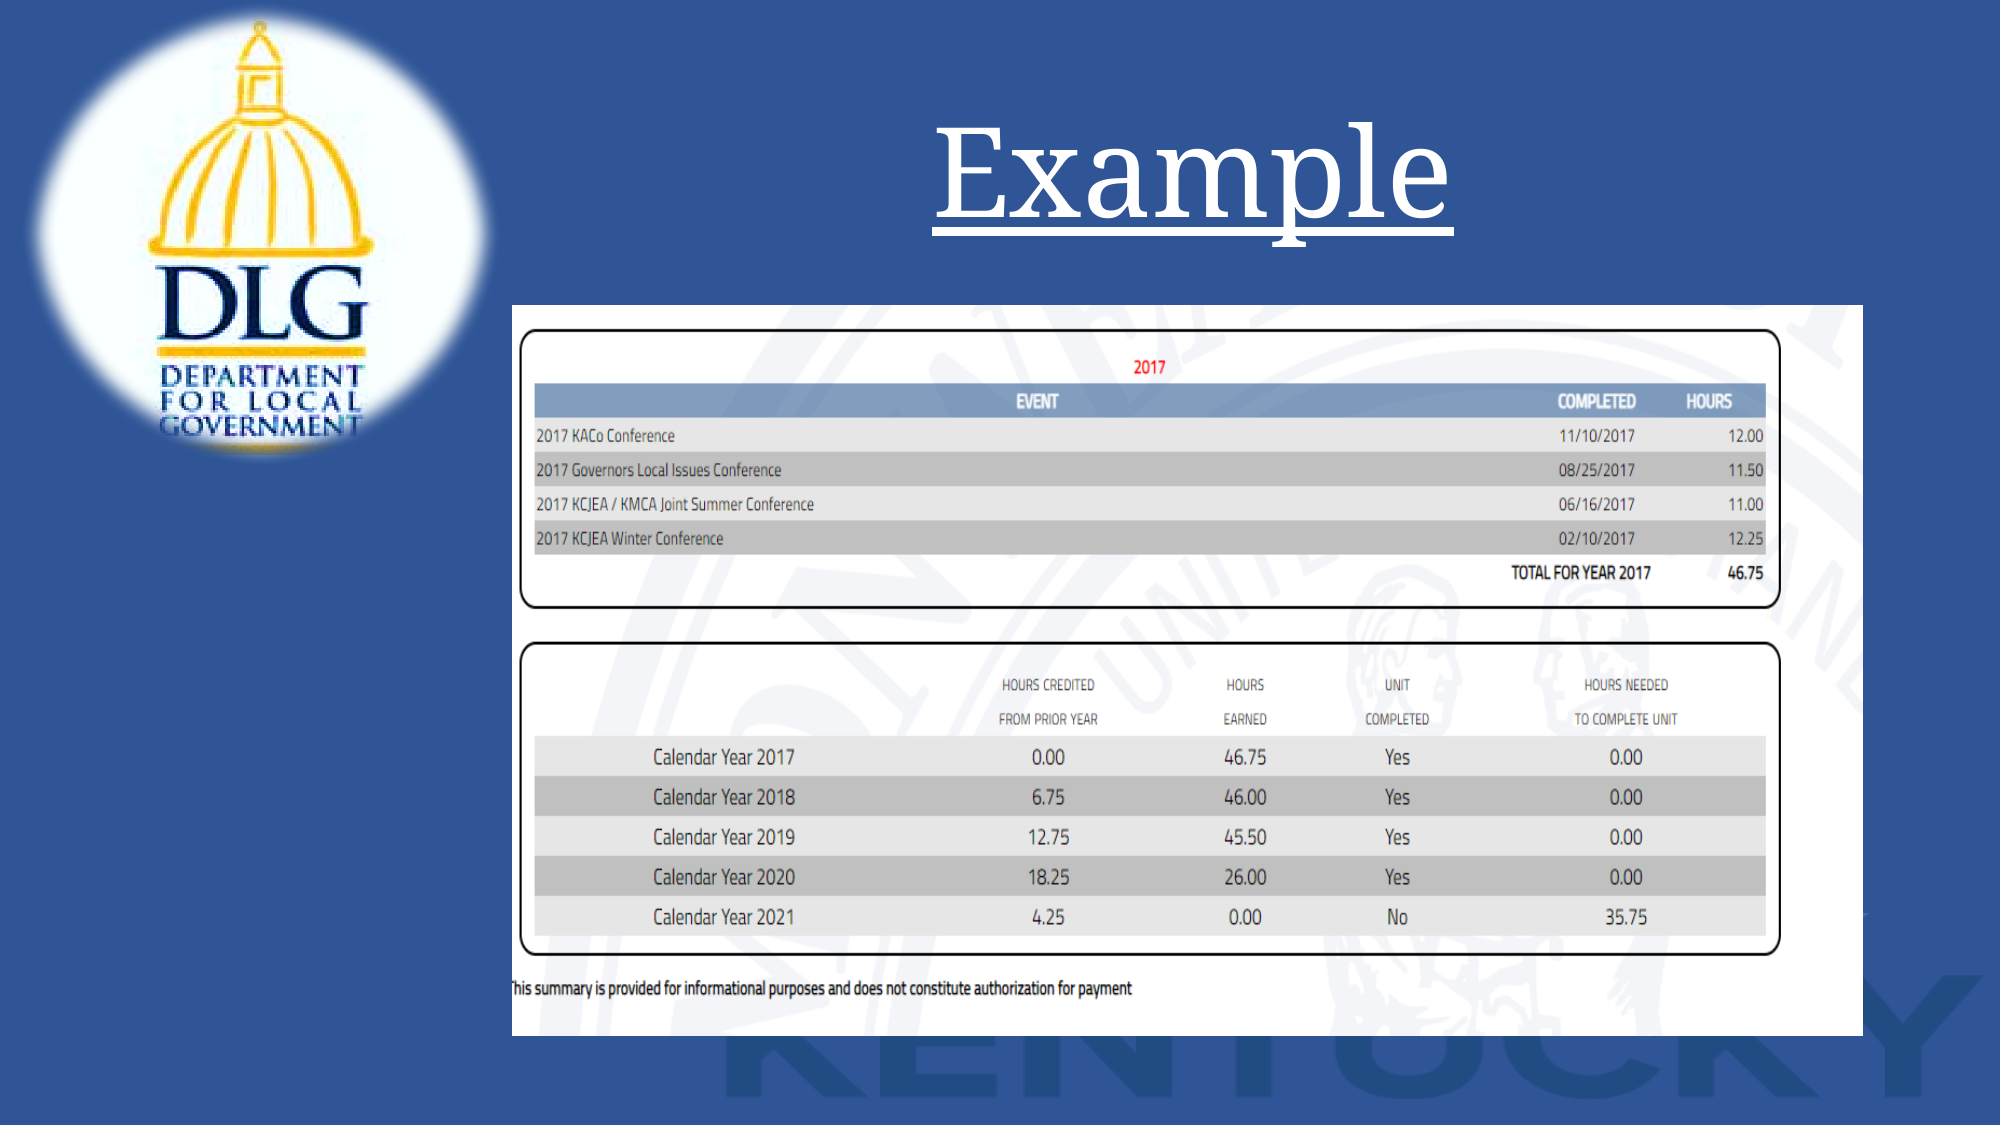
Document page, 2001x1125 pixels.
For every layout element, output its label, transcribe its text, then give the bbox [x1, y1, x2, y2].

picture [512, 305, 1863, 1036]
list [137, 299, 1863, 1014]
picture [41, 21, 480, 402]
text_box Example [474, 85, 1911, 250]
